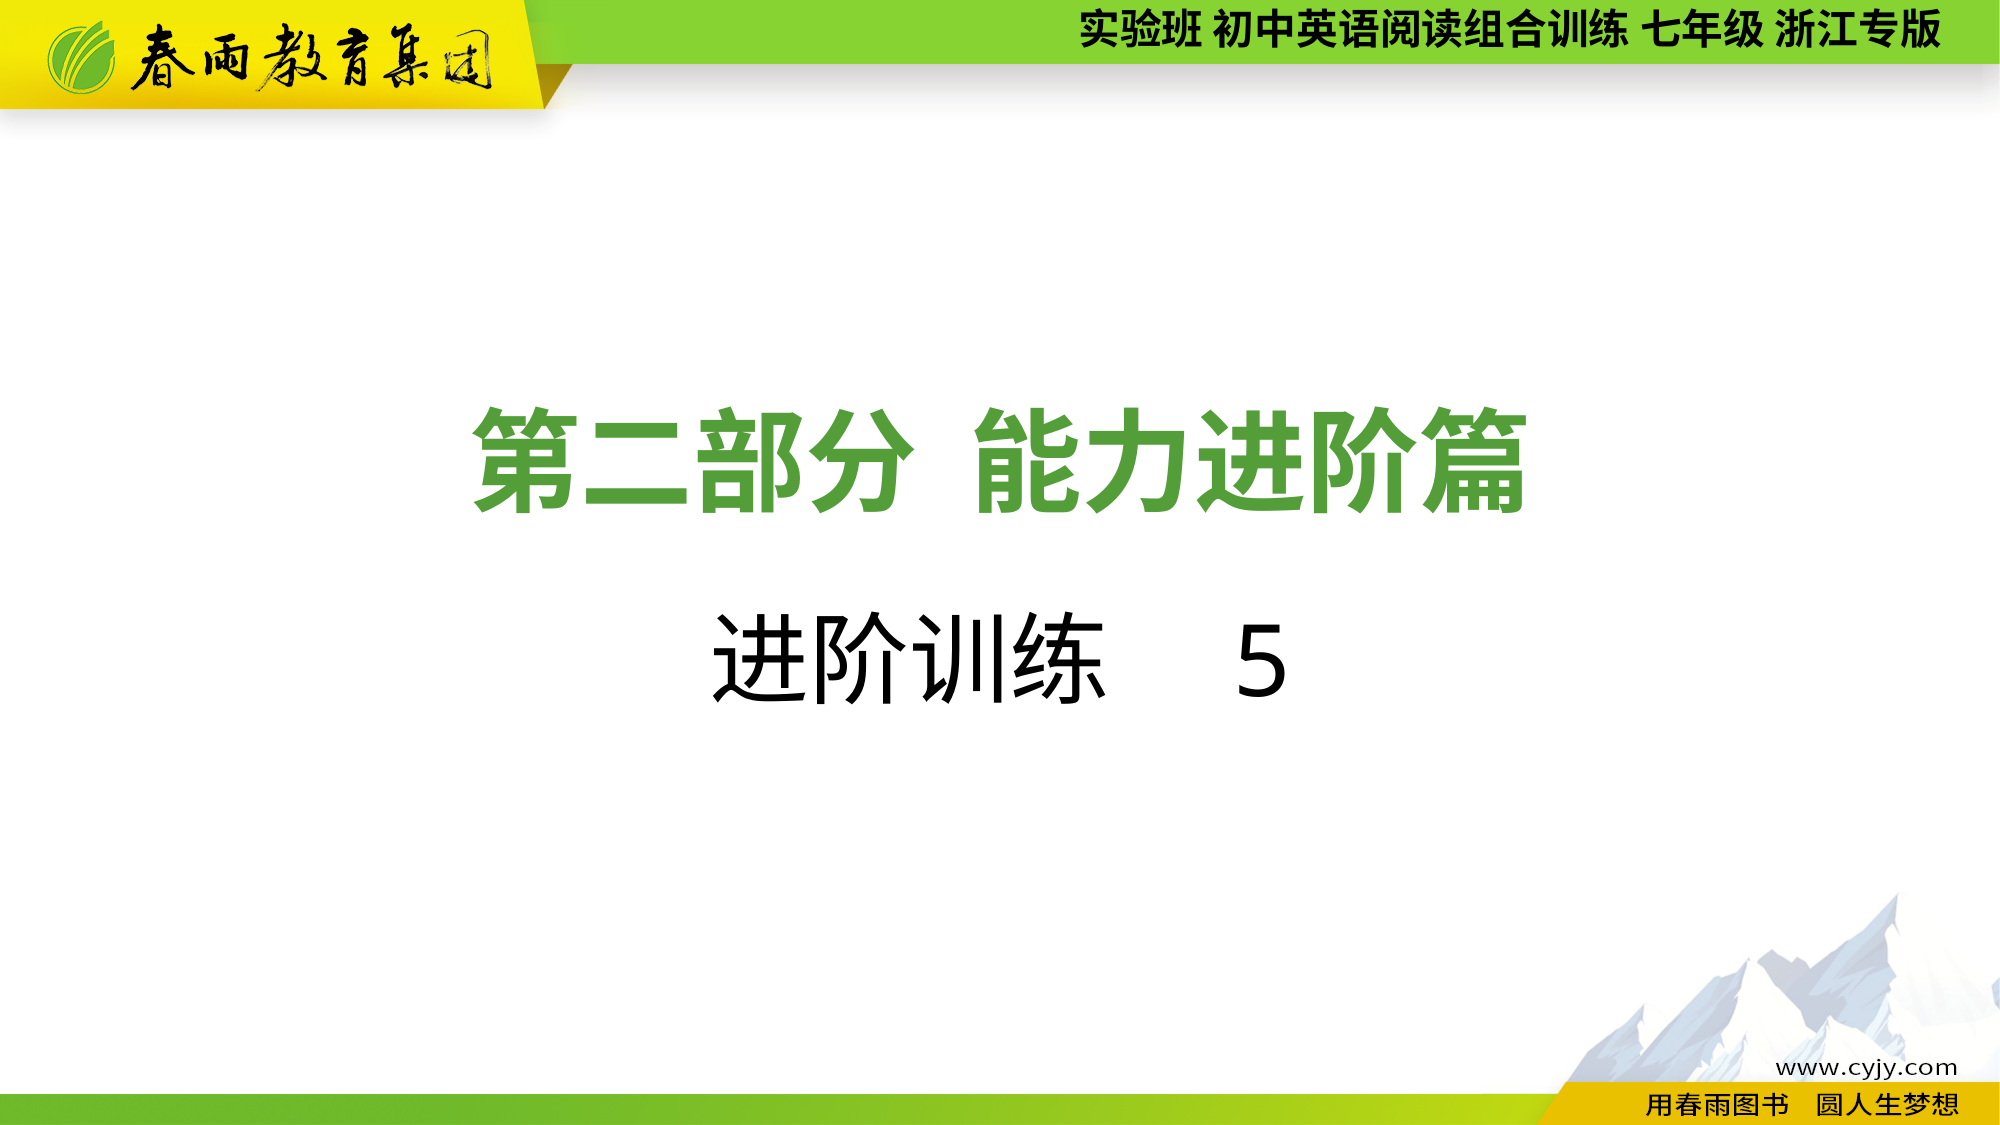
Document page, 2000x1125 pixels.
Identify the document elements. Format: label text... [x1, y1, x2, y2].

text_box 第二部分 能力进阶篇 [54, 316, 1946, 528]
text_box 进阶训练 5 [54, 528, 1946, 724]
picture [0, 0, 2000, 1125]
